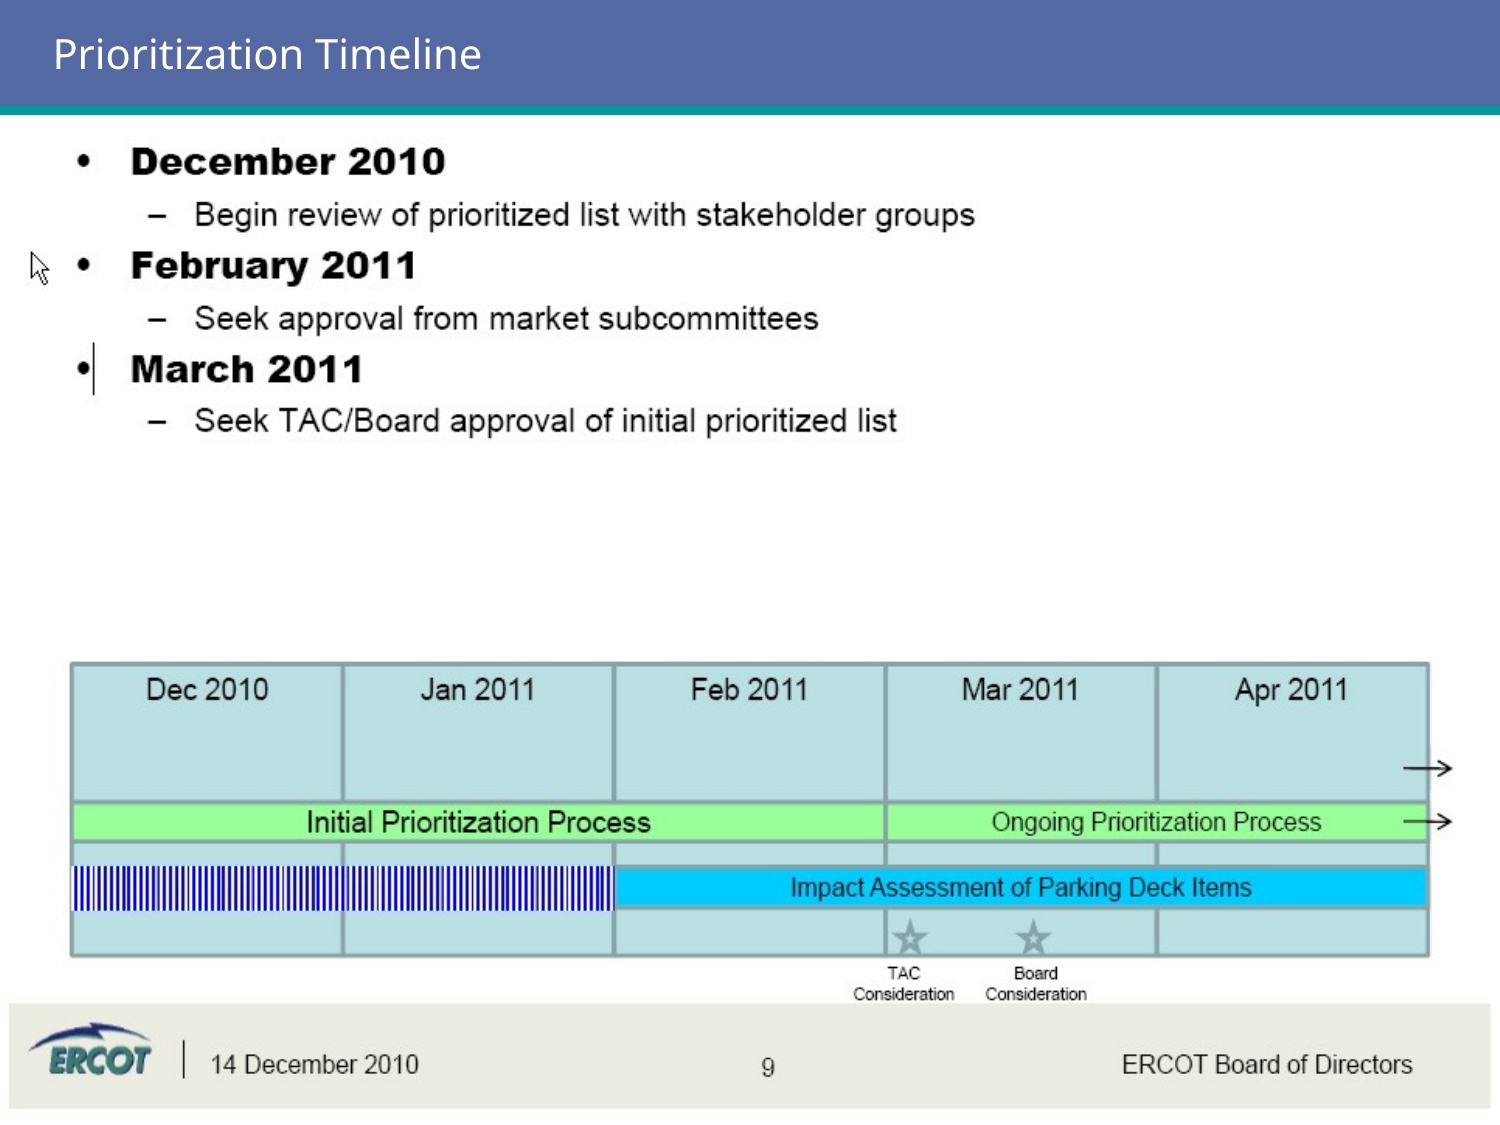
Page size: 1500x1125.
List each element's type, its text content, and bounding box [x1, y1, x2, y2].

picture [0, 124, 1500, 1125]
title Prioritization Timeline [37, 0, 1176, 113]
